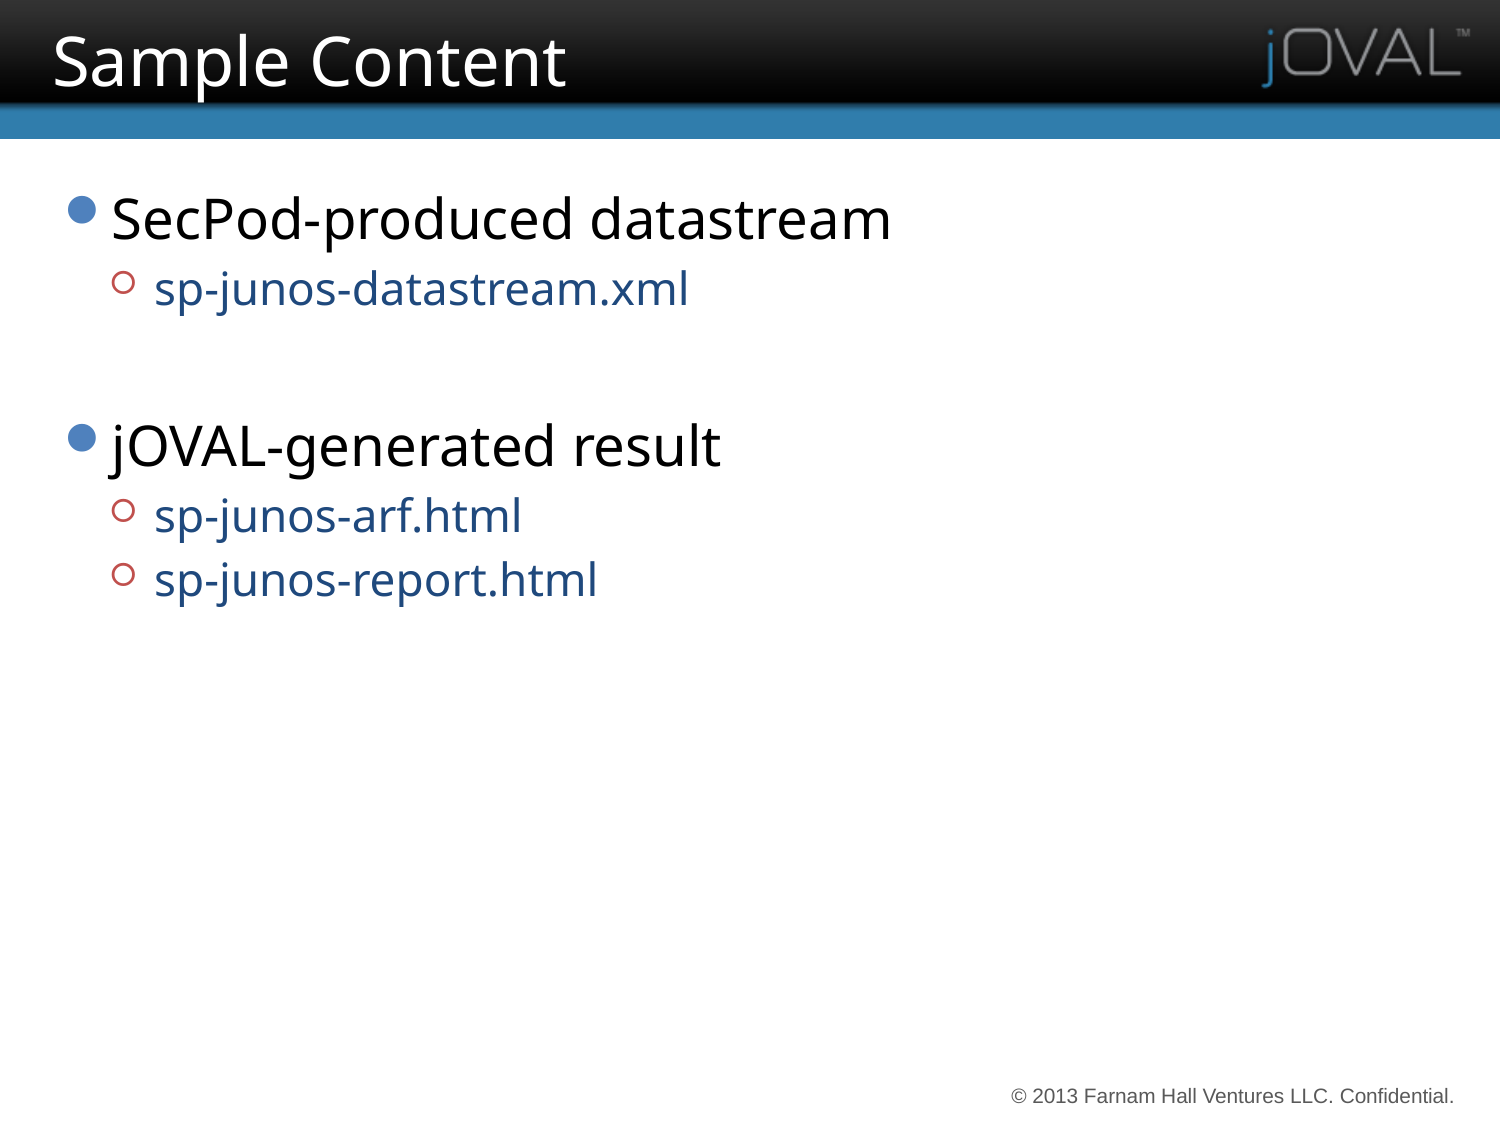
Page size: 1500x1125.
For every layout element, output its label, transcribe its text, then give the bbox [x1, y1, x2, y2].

picture [0, 0, 1500, 139]
footer © 2013 Farnam Hall Ventures LLC. Confidential. [75, 1074, 1475, 1113]
list SecPod-produced datastream sp-junos-datastream.xml jOVAL-generated result sp-junos-arf.html sp-junos-report.html [49, 175, 1445, 1026]
